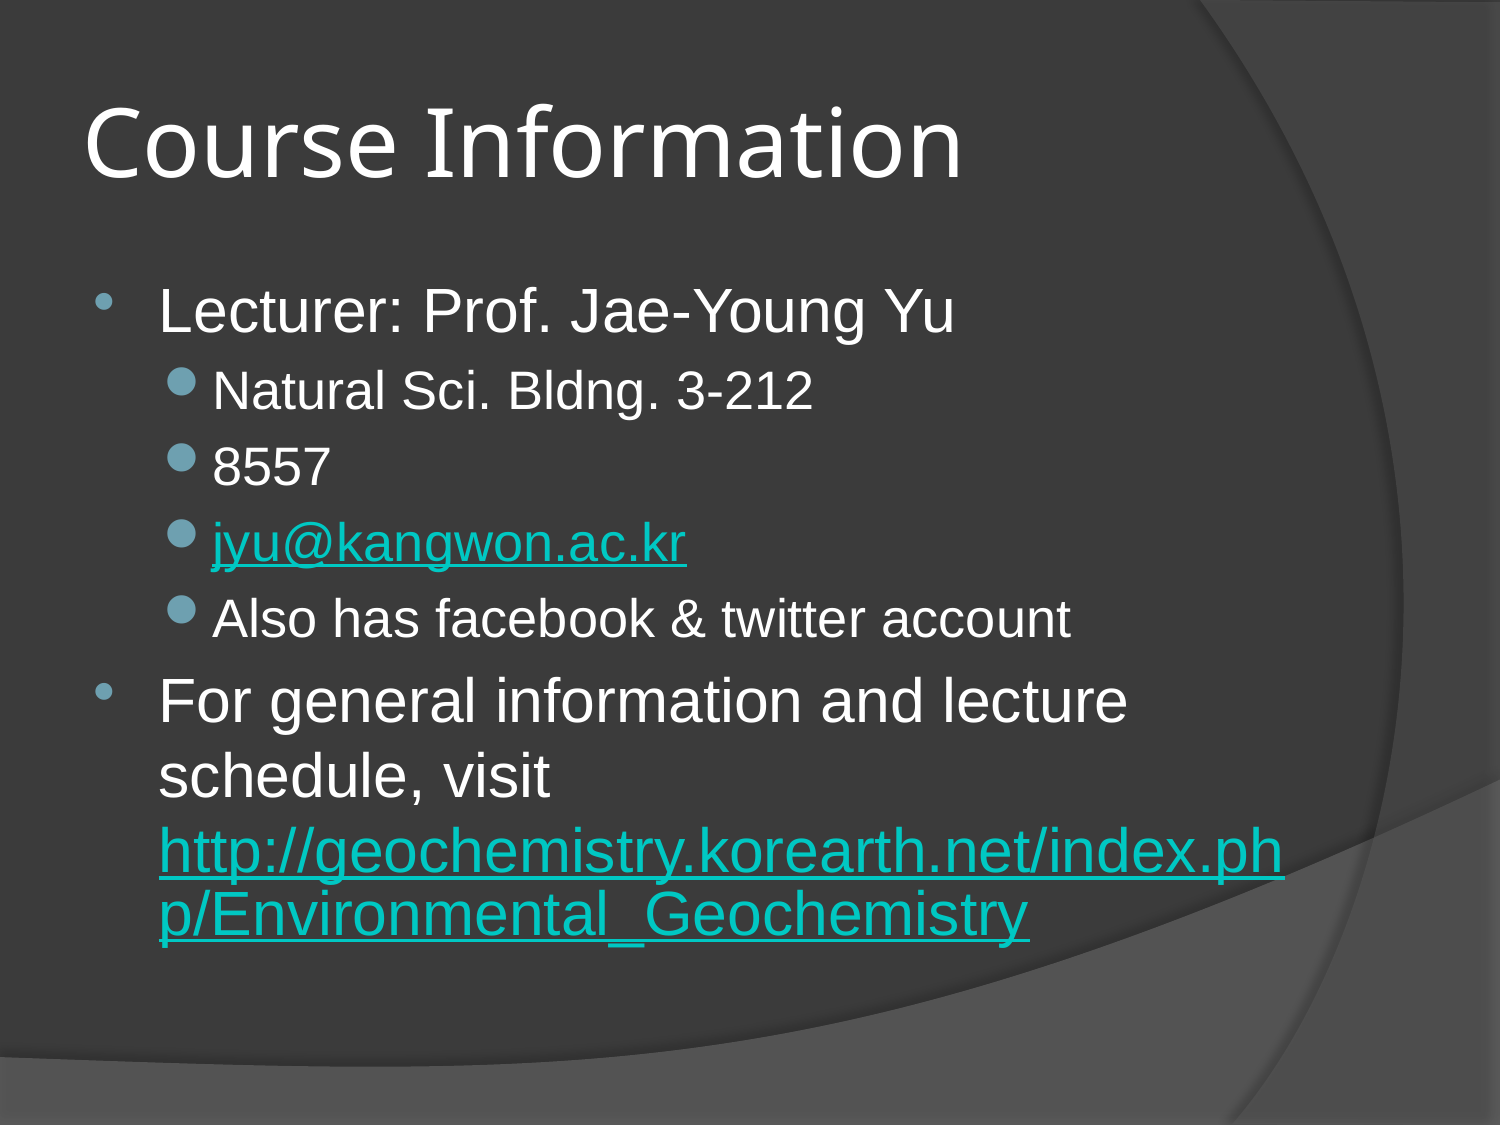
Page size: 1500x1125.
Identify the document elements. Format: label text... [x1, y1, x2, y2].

title Course Information [75, 45, 1300, 233]
list Lecturer: Prof. Jae-Young Yu Natural Sci. Bldng. 3-212 8557 jyu@kangwon.ac.kr Also has facebook & twitter account For general information and lecture schedule, visit http://geochemistry.korearth.net/index.php/Environmental_Geochemistry [75, 262, 1300, 1005]
